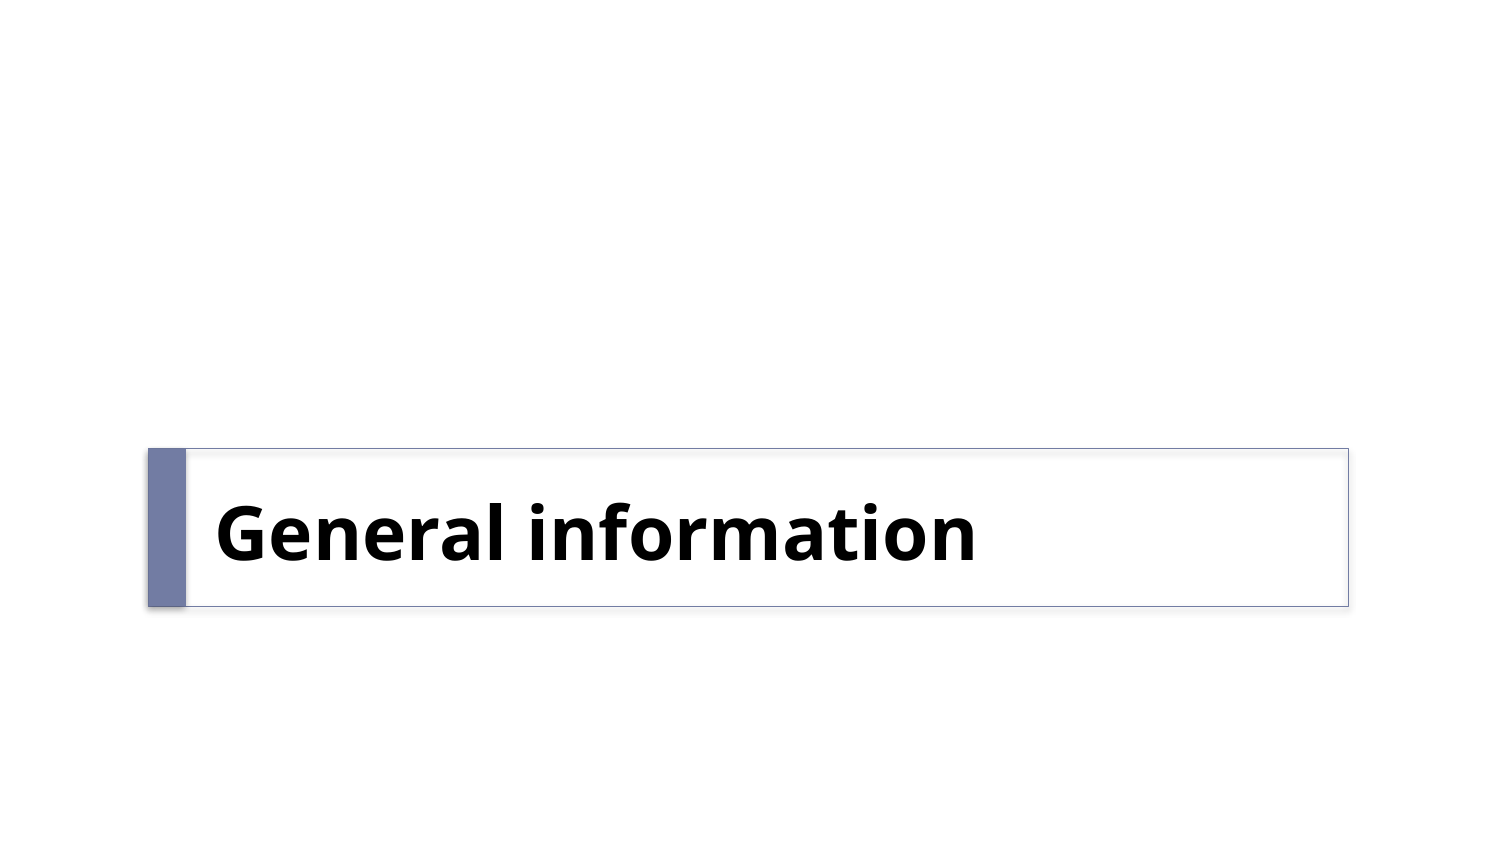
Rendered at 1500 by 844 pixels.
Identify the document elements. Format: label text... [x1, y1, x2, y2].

title General information [200, 478, 1325, 600]
